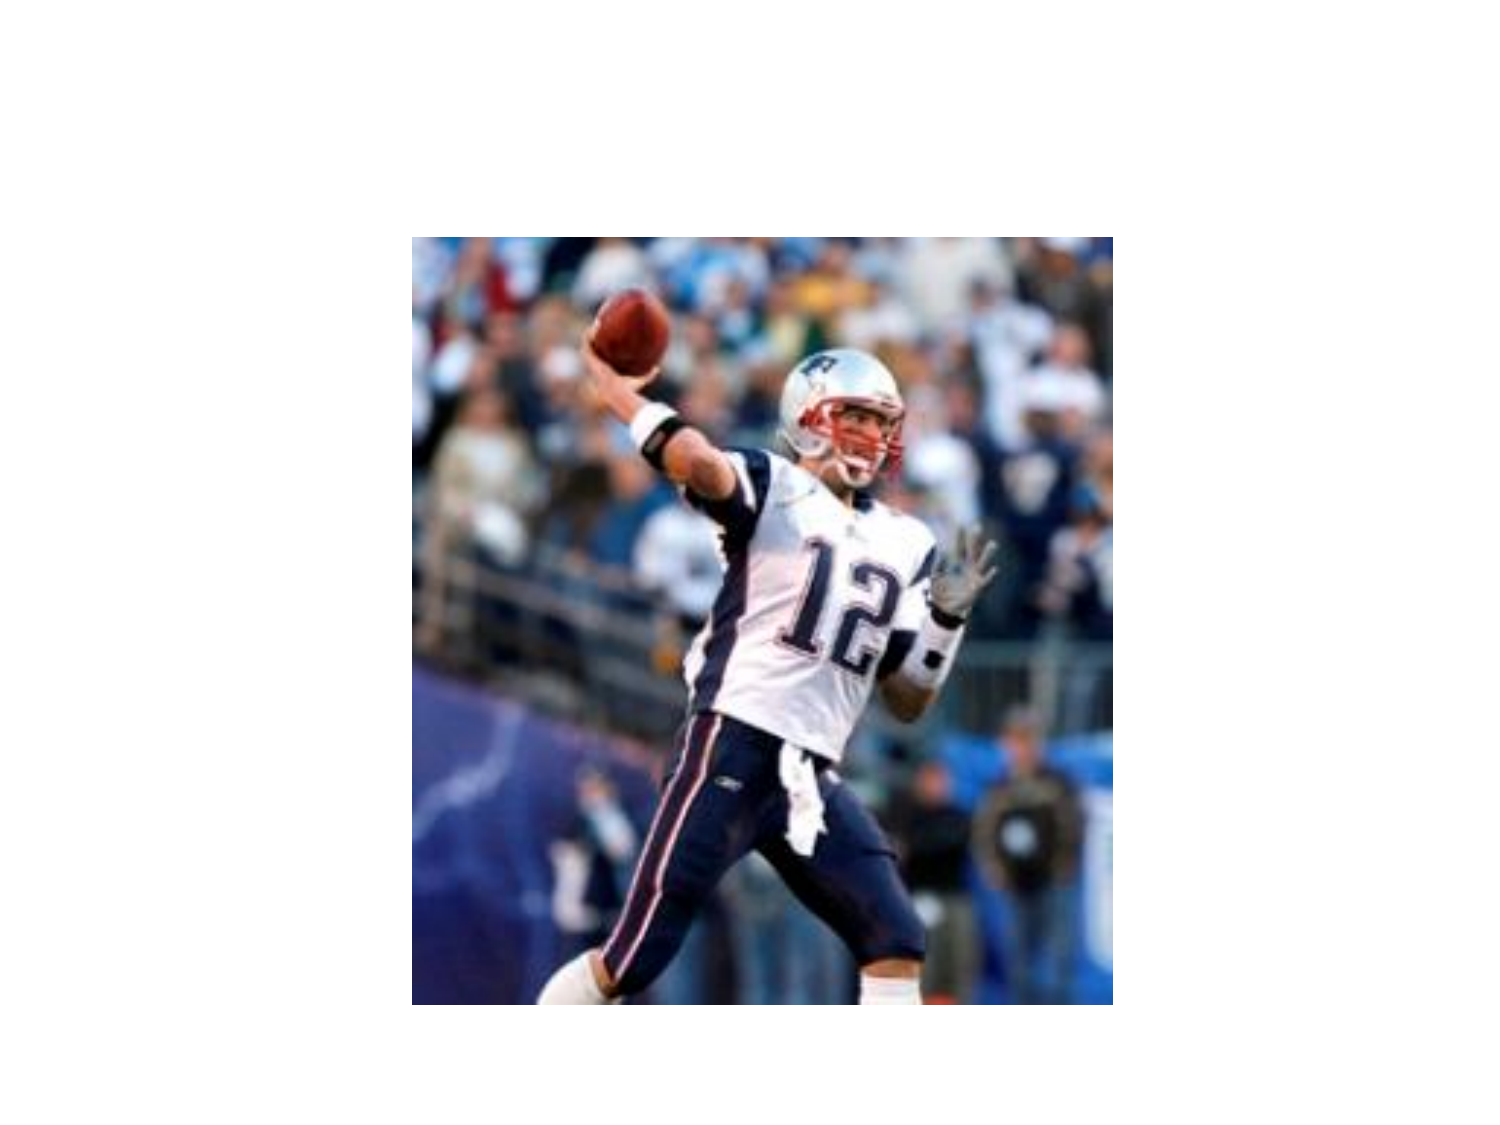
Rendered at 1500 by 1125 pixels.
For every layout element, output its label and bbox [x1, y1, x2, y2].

list [412, 237, 1113, 1005]
